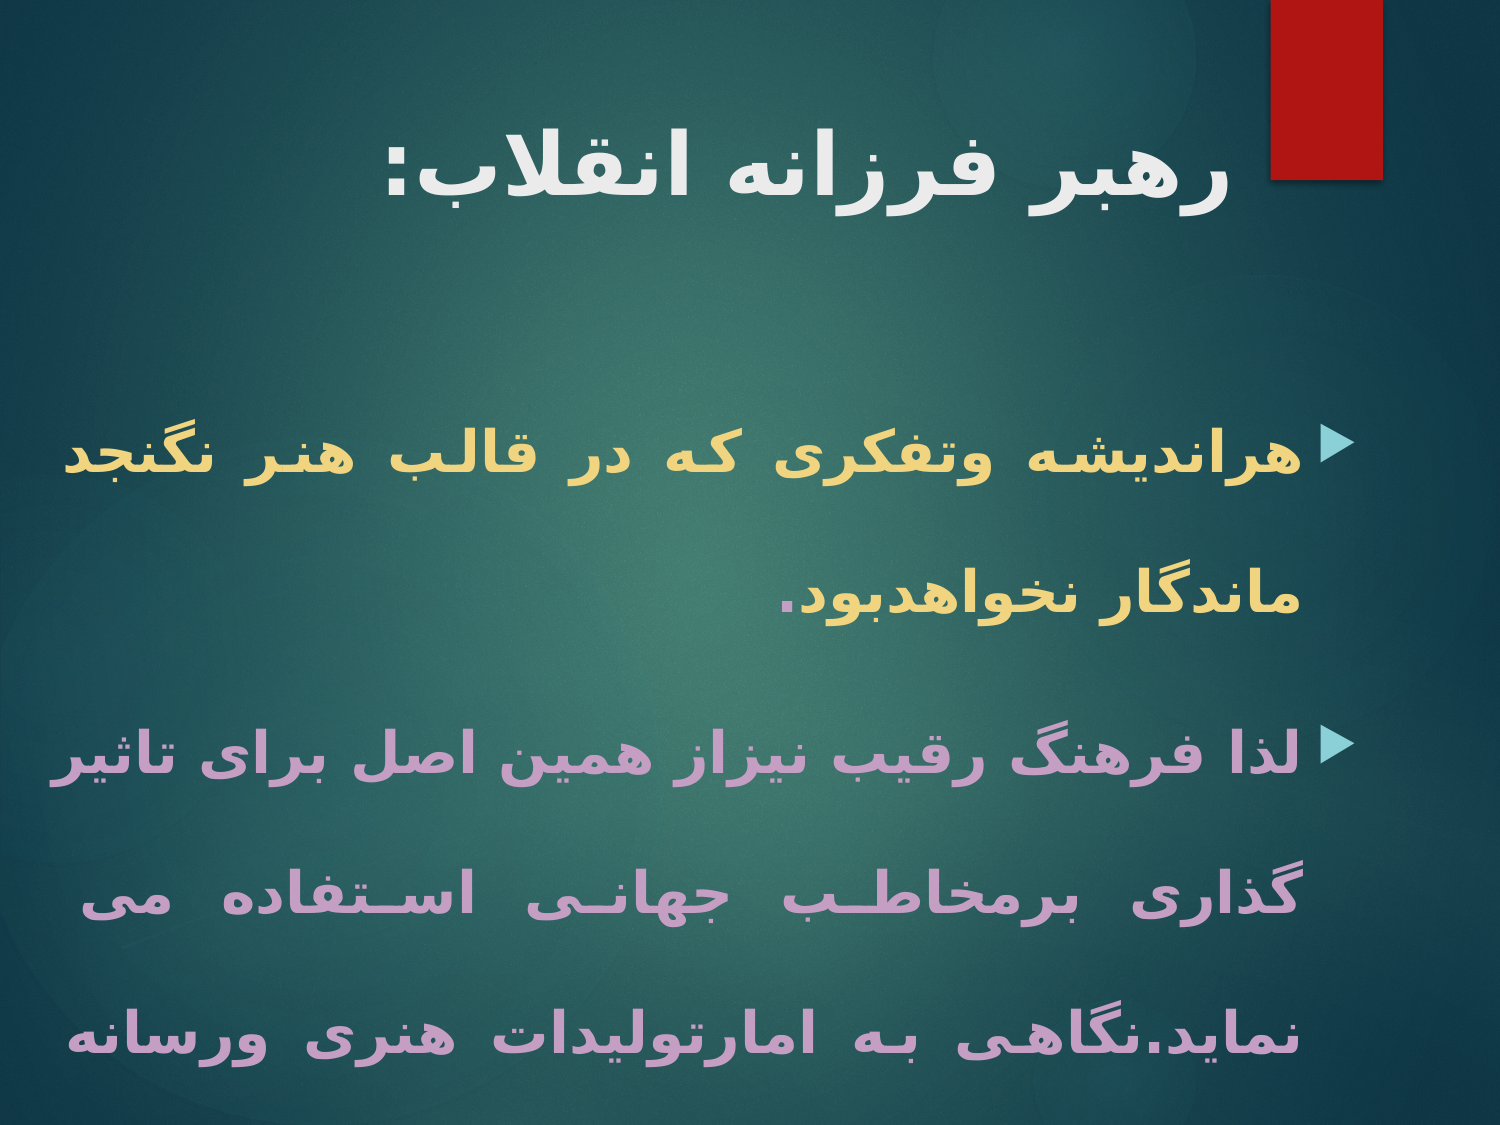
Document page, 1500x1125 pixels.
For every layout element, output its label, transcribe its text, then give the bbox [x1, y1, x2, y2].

list هراندیشه وتفکری که در قالب هنر نگنجد ماندگار نخواهدبود. لذا فرهنگ رقیب نیزاز همین اصل برای تاثیر گذاری برمخاطب جهانی استفاده می نماید.نگاهی به امارتولیدات هنری ورسانه ای جهانی این مدعی راثابت می نماید. [37, 336, 1375, 1025]
title رهبر فرزانه انقلاب: [137, 99, 1250, 264]
